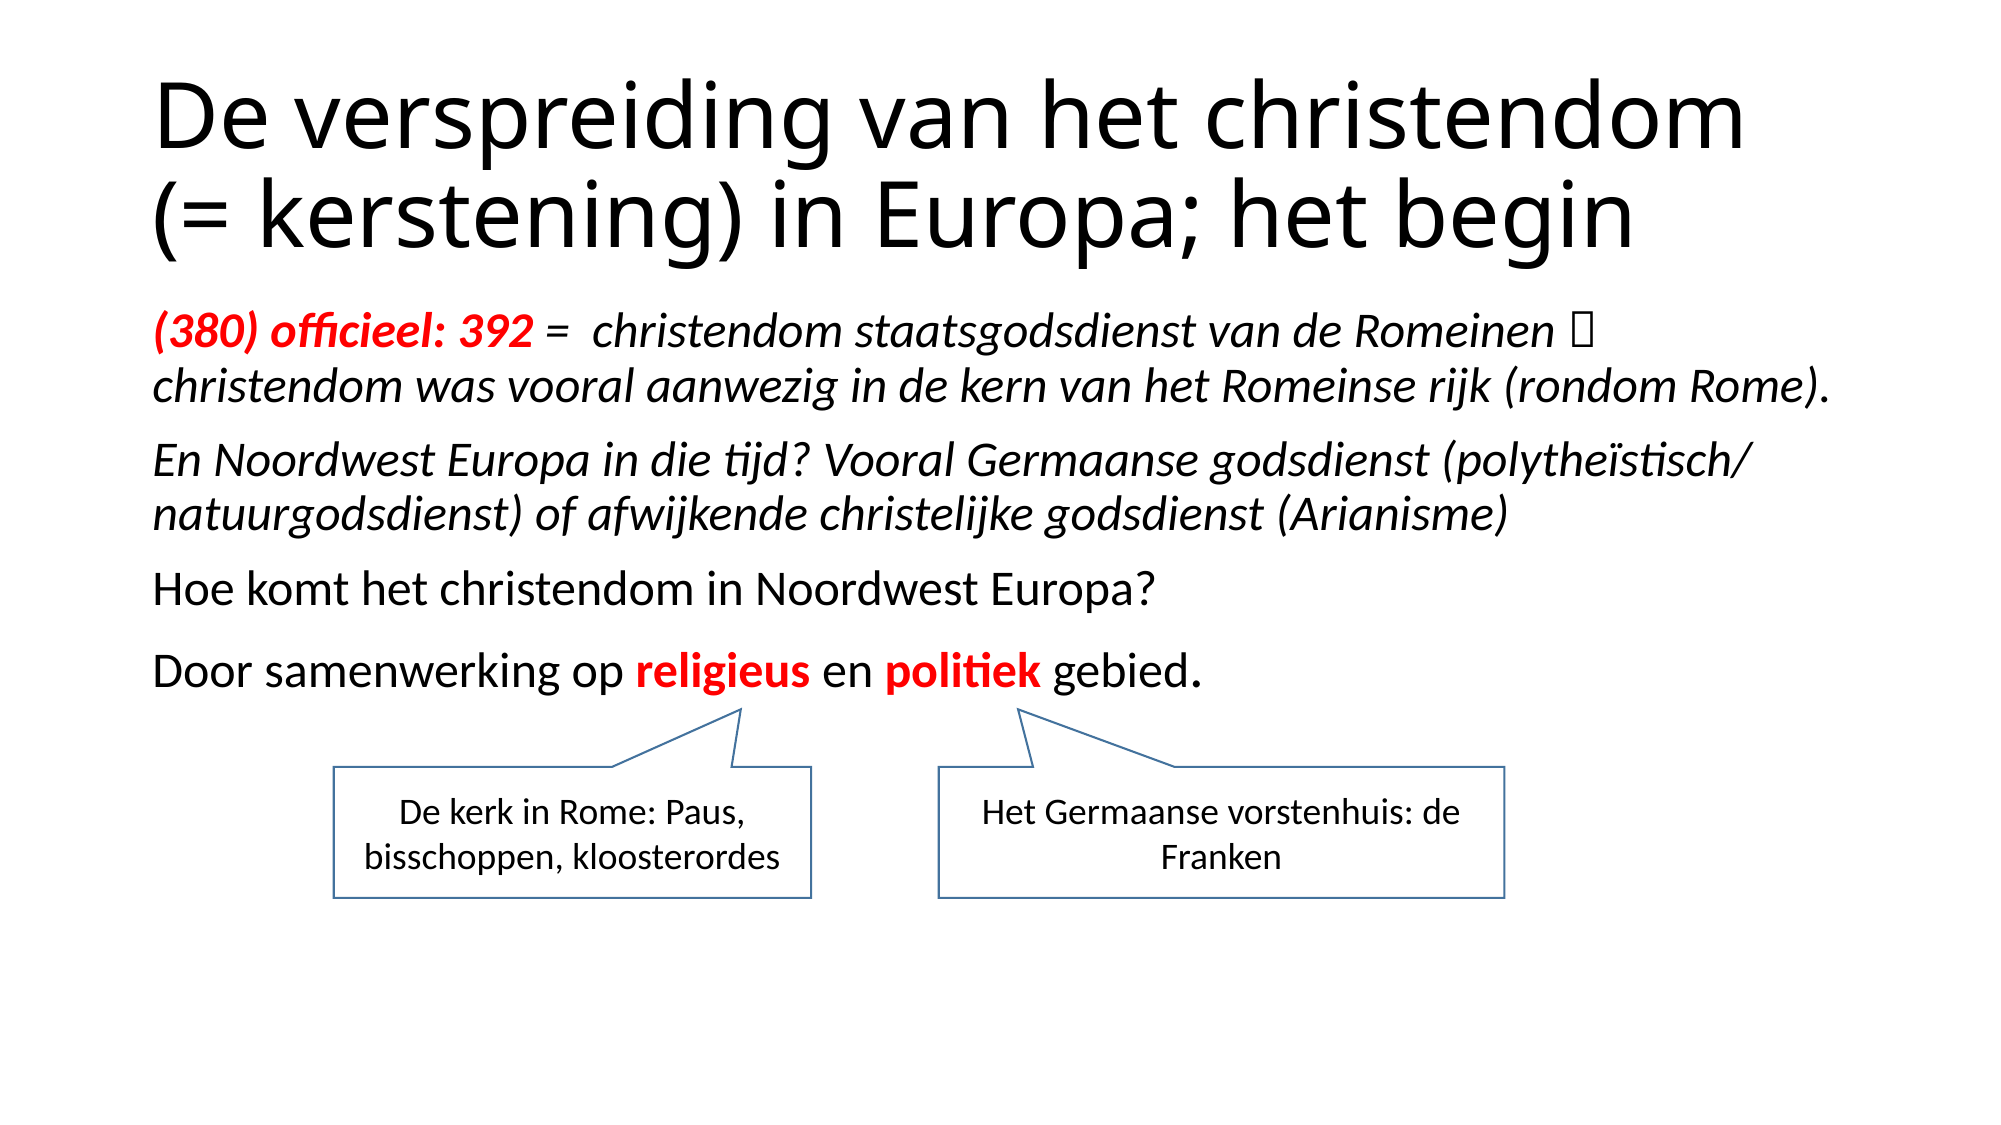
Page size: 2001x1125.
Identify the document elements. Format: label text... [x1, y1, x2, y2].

title De verspreiding van het christendom (= kerstening) in Europa; het begin [137, 59, 1863, 278]
text_box De kerk in Rome: Paus, bisschoppen, kloosterordes [332, 707, 813, 899]
list (380) officieel: 392 = christendom staatsgodsdienst van de Romeinen  christendom was vooral aanwezig in de kern van het Romeinse rijk (rondom Rome). En Noordwest Europa in die tijd? Vooral Germaanse godsdienst (polytheïstisch/ natuurgodsdienst) of afwijkende christelijke godsdienst (Arianisme) Hoe komt het christendom in Noordwest Europa? Door samenwerking op religieus en politiek gebied. [137, 297, 1863, 1012]
text_box Het Germaanse vorstenhuis: de Franken [937, 707, 1506, 899]
